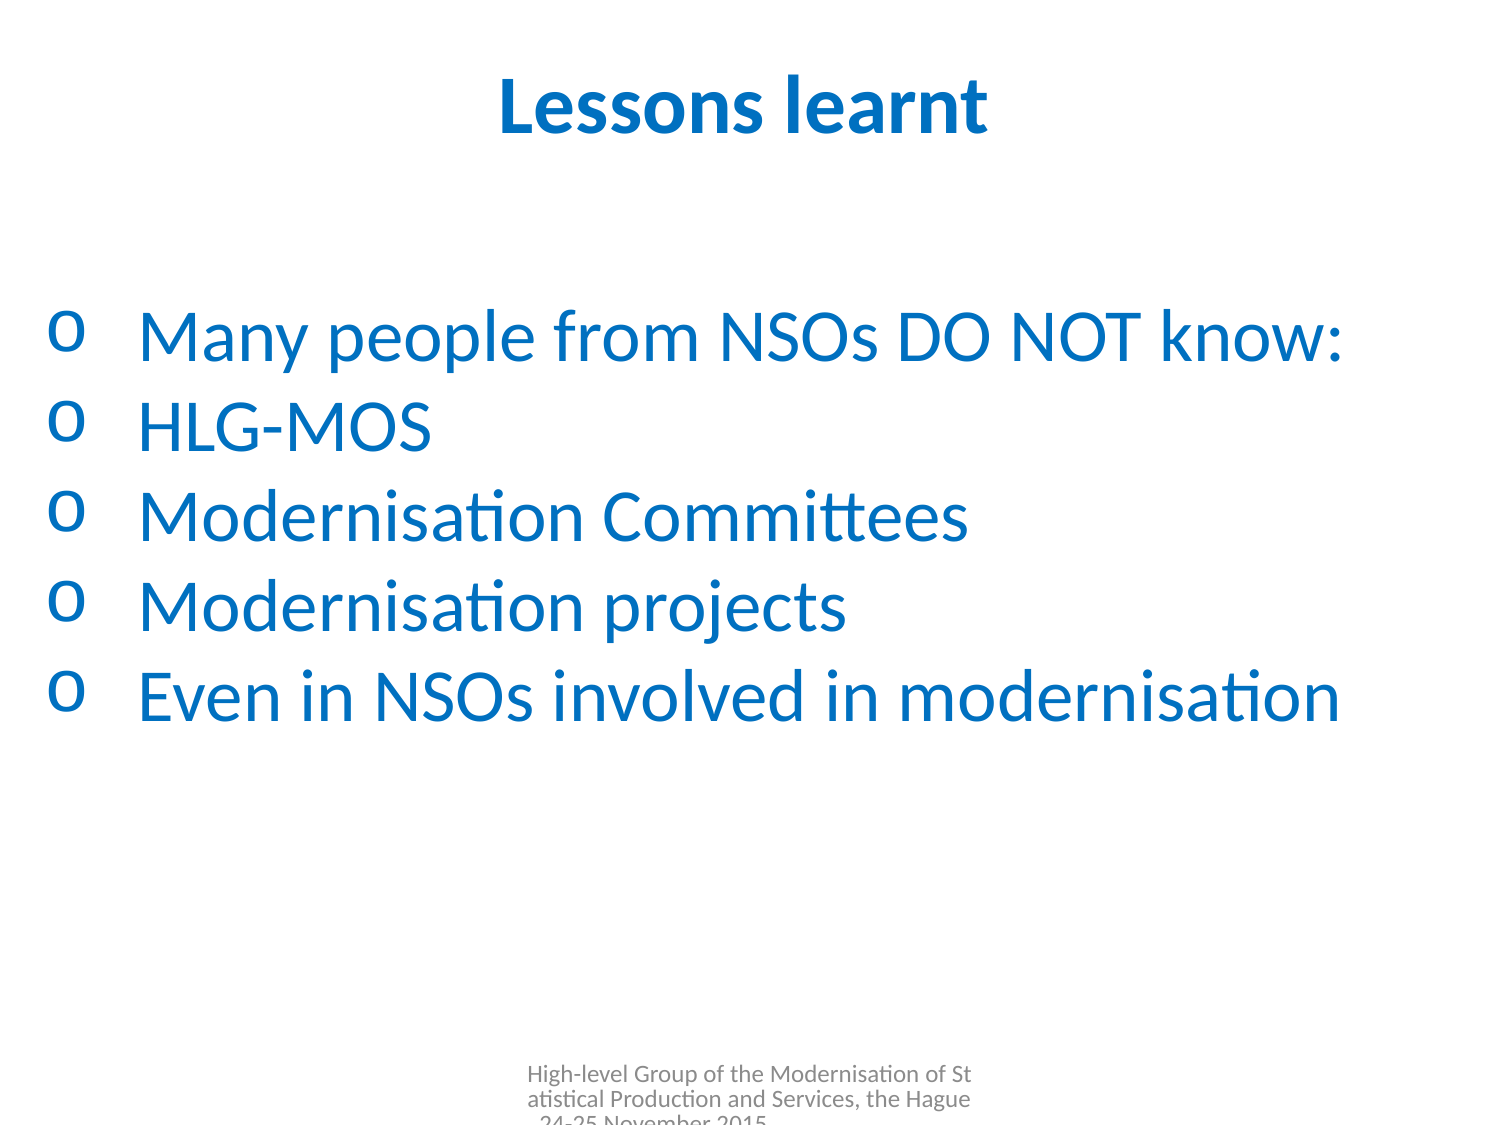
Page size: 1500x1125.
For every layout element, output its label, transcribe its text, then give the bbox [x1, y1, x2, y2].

text_box Lessons learnt [29, 42, 1459, 158]
footer High-level Group of the Modernisation of Statistical Production and Services, the Hague, 24-25 November 2015 [512, 1042, 988, 1103]
text_box Many people from NSOs DO NOT know: HLG-MOS Modernisation Committees Modernisation projects Even in NSOs involved in modernisation [29, 278, 1459, 834]
